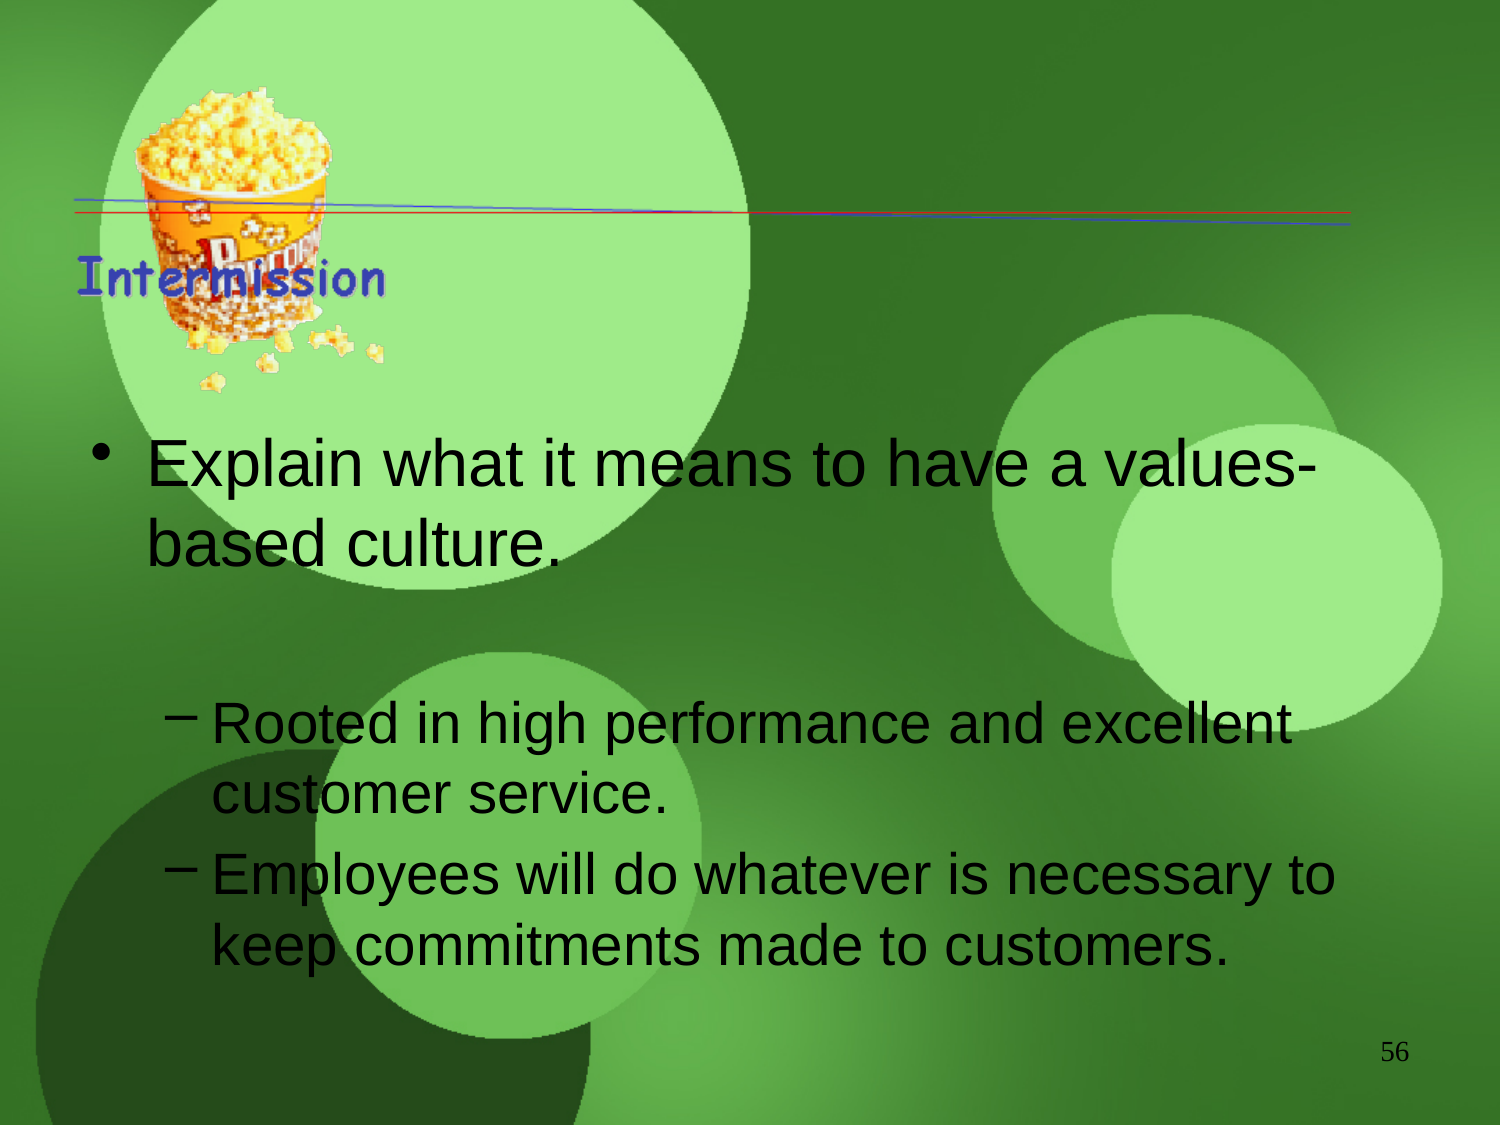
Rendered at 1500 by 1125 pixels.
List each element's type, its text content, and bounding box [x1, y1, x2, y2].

list Explain what it means to have a values-based culture. Rooted in high performance and excellent customer service. Employees will do whatever is necessary to keep commitments made to customers. [74, 412, 1388, 1063]
slide_number 56 [1074, 1024, 1426, 1103]
picture [0, 0, 1500, 1125]
